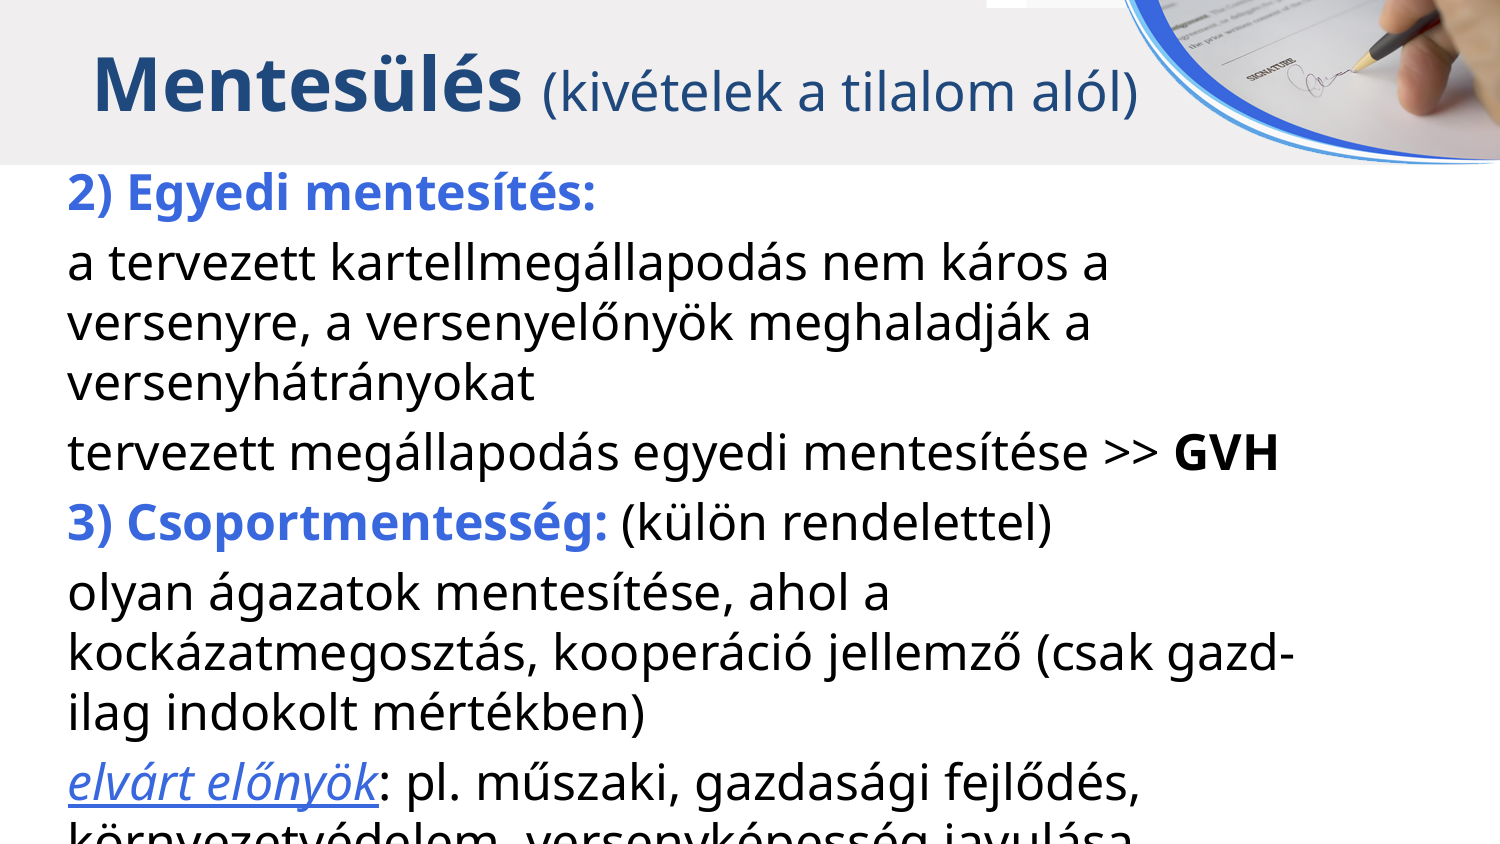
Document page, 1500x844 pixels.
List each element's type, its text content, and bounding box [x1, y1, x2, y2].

list Mentesülés (kivételek a tilalom alól) [76, 13, 1500, 151]
picture [0, 0, 1500, 844]
list 2) Egyedi mentesítés: a tervezett kartellmegállapodás nem káros a versenyre, a versenyelőnyök meghaladják a versenyhátrányokat tervezett megállapodás egyedi mentesítése >> GVH 3) Csoportmentesség: (külön rendelettel) olyan ágazatok mentesítése, ahol a kockázatmegosztás, kooperáció jellemző (csak gazd-ilag indokolt mértékben) elvárt előnyök: pl. műszaki, gazdasági fejlődés, környezetvédelem, versenyképesség javulása [53, 153, 1353, 721]
